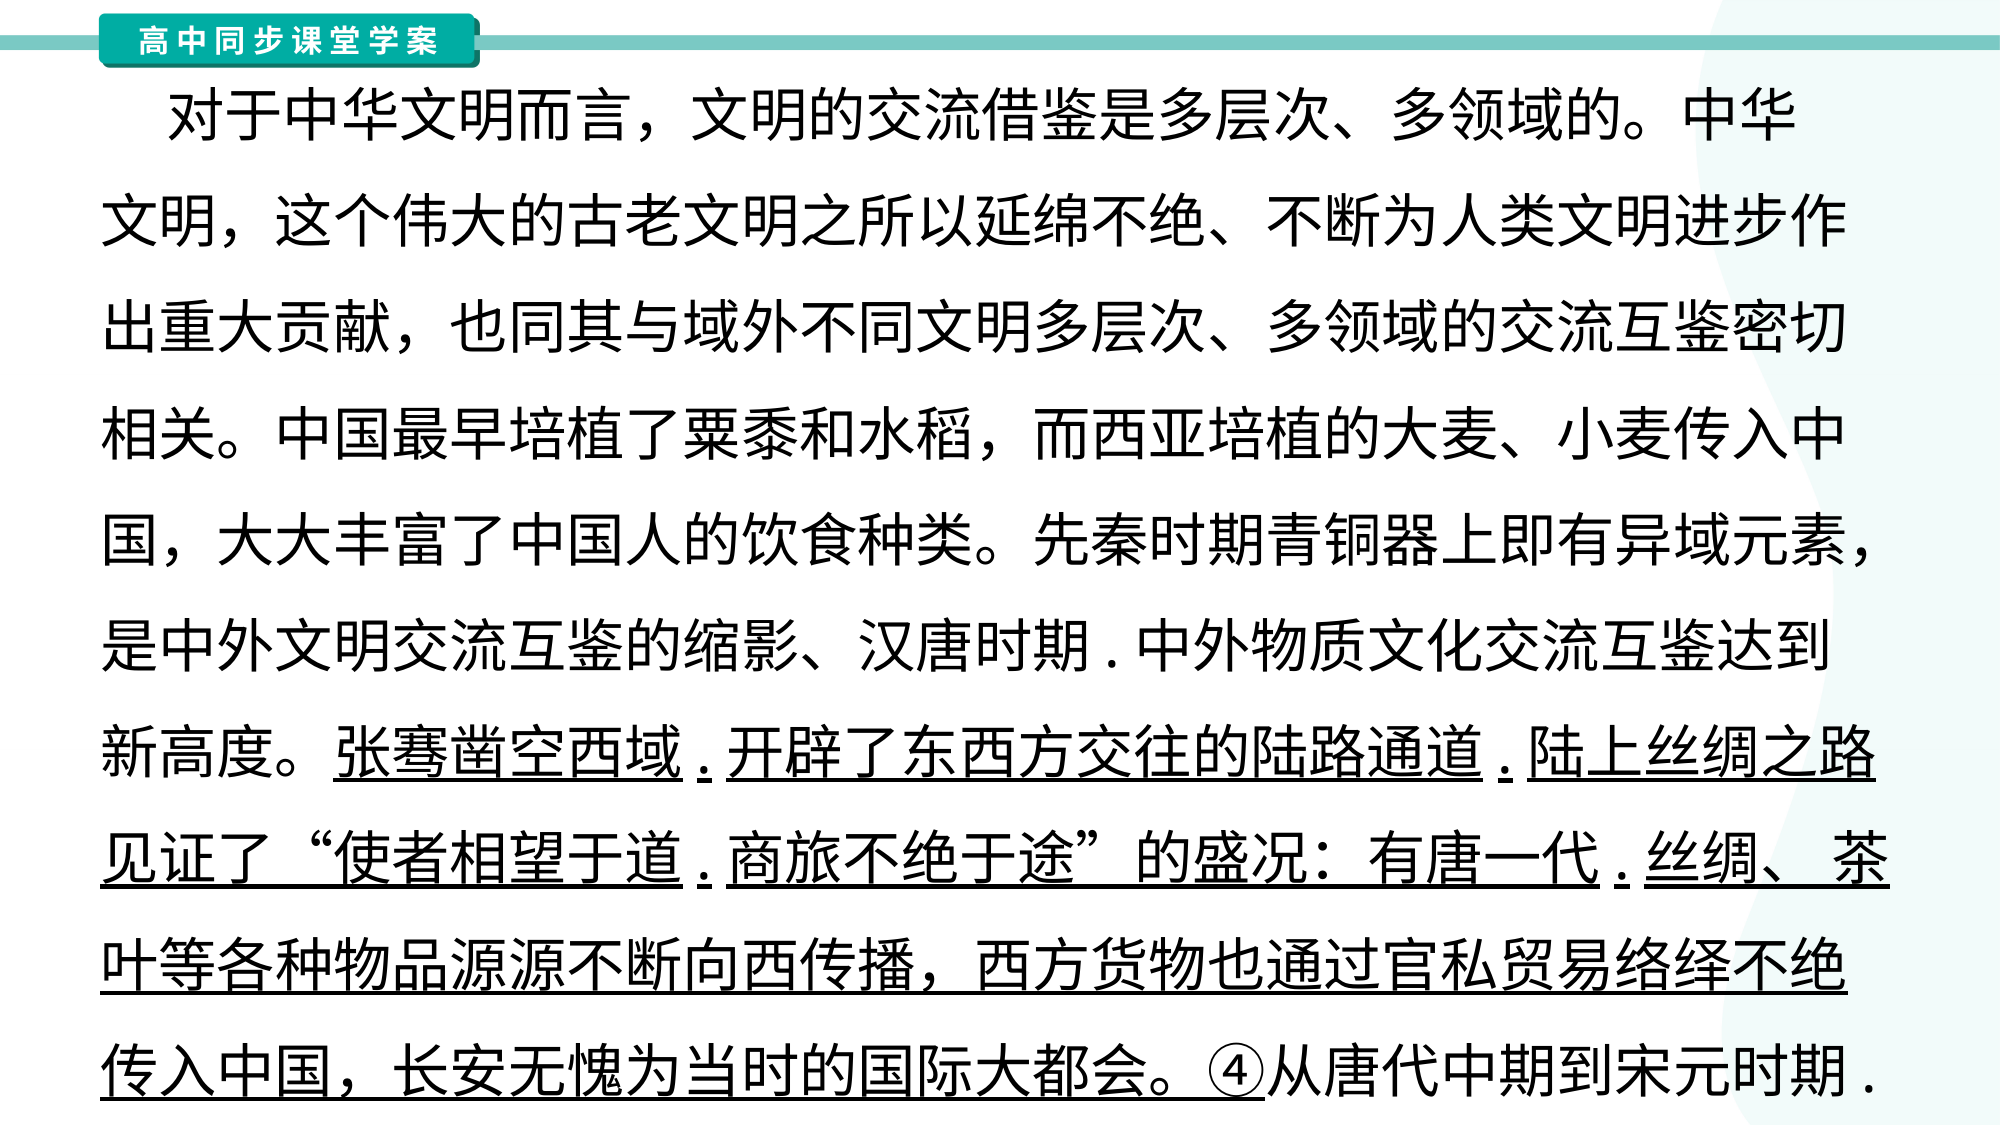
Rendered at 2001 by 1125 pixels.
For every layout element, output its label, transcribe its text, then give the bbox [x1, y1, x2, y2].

text_box 对于中华文明而言，文明的交流借鉴是多层次、多领域的。中华 文明，这个伟大的古老文明之所以延绵不绝、不断为人类文明进步作 出重大贡献，也同其与域外不同文明多层次、多领域的交流互鉴密切 相关。中国最早培植了粟黍和水稻，而西亚培植的大麦、小麦传入中 国，大大丰富了中国人的饮食种类。先秦时期青铜器上即有异域元素， 是中外文明交流互鉴的缩影、汉唐时期.中外物质文化交流互鉴达到 新高度。张骞凿空西域.开辟了东西方交往的陆路通道.陆上丝绸之路 见证了“使者相望于道.商旅不绝于途”的盛况：有唐一代.丝绸、 茶 叶等各种物品源源不断向西传播，西方货物也通过官私贸易络绎不绝 传入中国，长安无愧为当时的国际大都会。④从唐代中期到宋元时期. [100, 41, 1899, 998]
picture [0, 0, 2000, 1125]
